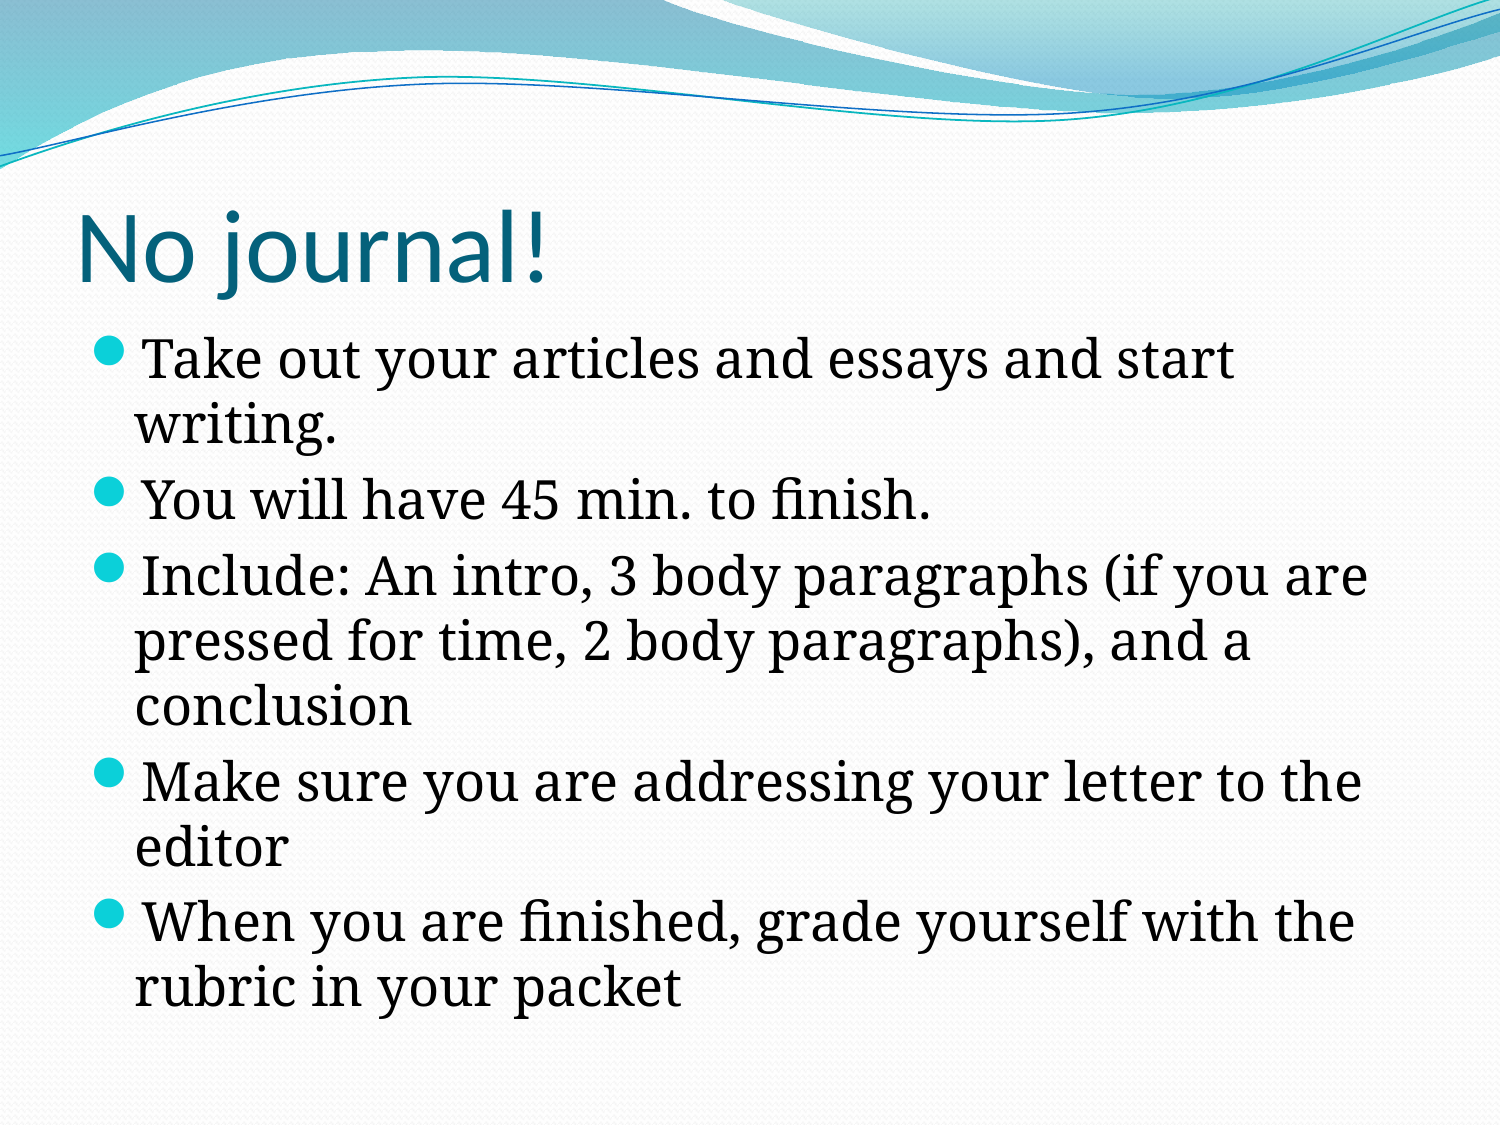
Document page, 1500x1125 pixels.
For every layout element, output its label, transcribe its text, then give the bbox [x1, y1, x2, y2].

title No journal! [75, 115, 1425, 303]
list Take out your articles and essays and start writing. You will have 45 min. to finish. Include: An intro, 3 body paragraphs (if you are pressed for time, 2 body paragraphs), and a conclusion Make sure you are addressing your letter to the editor When you are finished, grade yourself with the rubric in your packet [75, 317, 1425, 1038]
